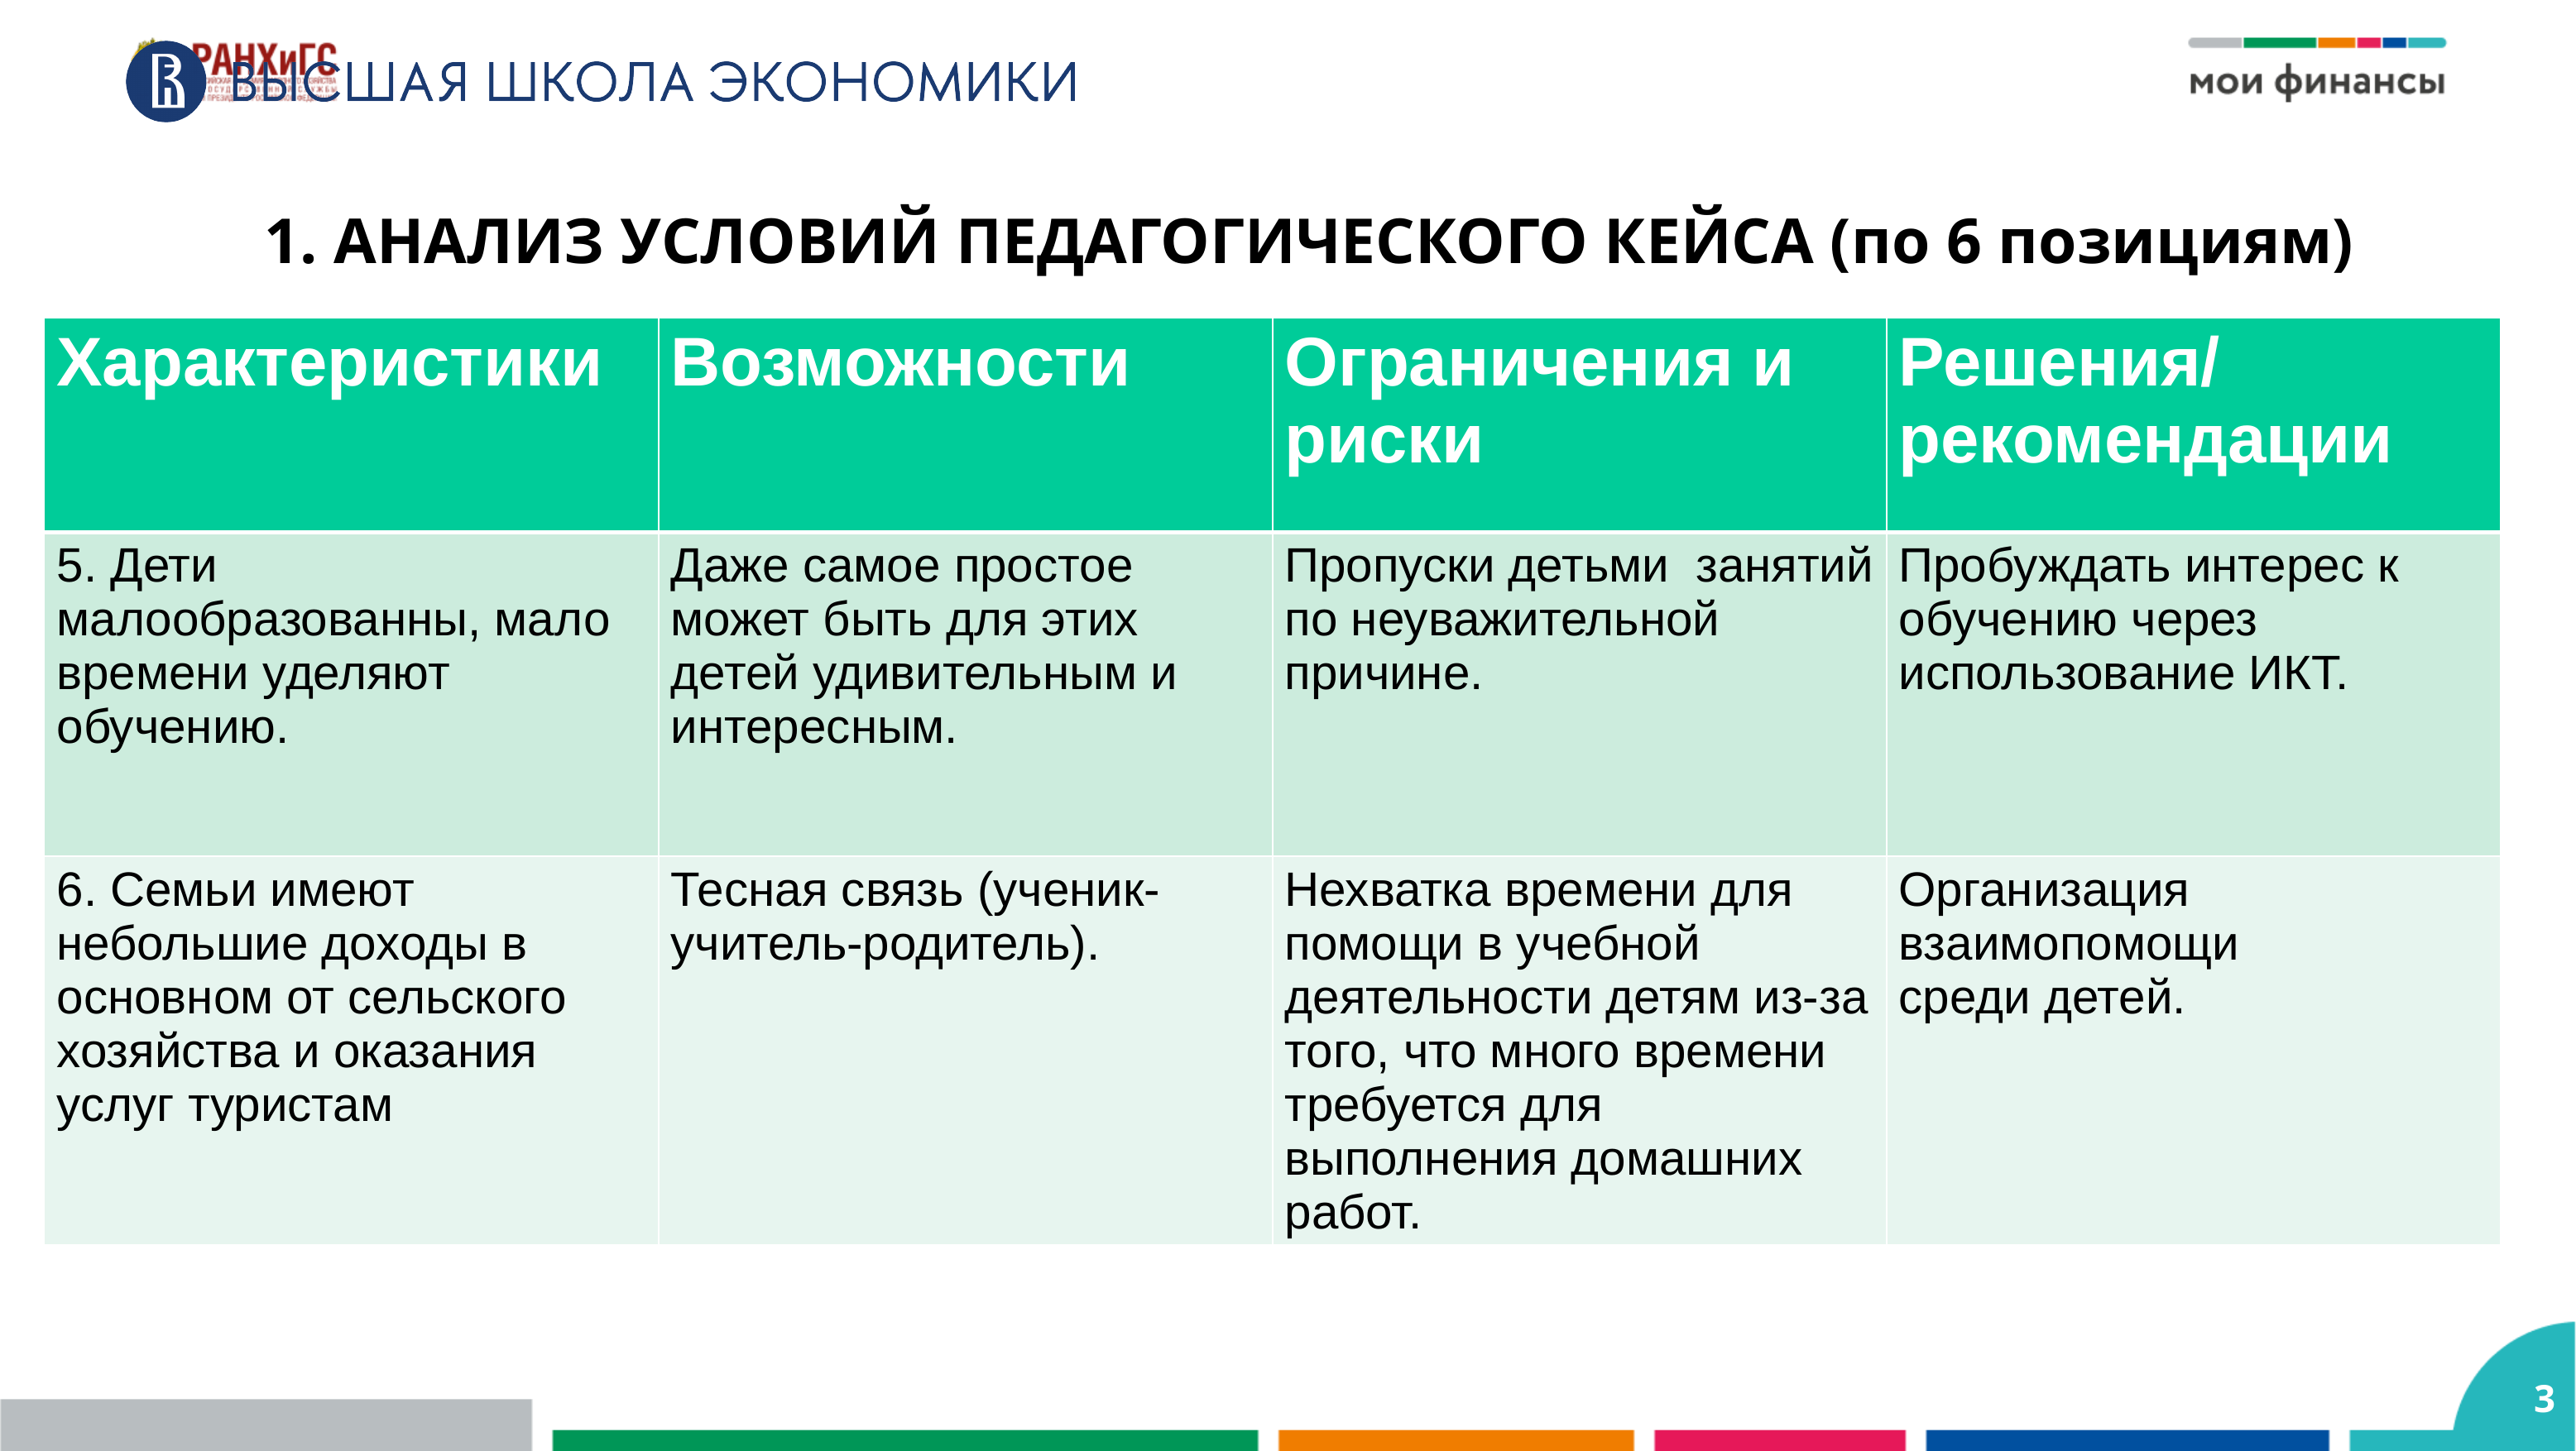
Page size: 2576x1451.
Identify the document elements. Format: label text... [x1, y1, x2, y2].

table_cell 5. Дети малообразованны, мало времени уделяют обучению. [45, 534, 658, 855]
slide_number 3 [2470, 1365, 2576, 1430]
picture [0, 0, 2576, 1451]
table_cell Нехватка времени для помощи в учебной деятельности детям из-за того, что много времени требуется для выполнения домашних работ. [1274, 857, 1886, 1244]
table_header Ограничения и риски [1274, 318, 1886, 530]
table_cell Тесная связь (ученик-учитель-родитель). [660, 857, 1272, 1244]
table_cell Даже самое простое может быть для этих детей удивительным и интересным. [660, 534, 1272, 855]
table_header Характеристики [45, 318, 658, 530]
table_cell Пропуски детьми занятий по неуважительной причине. [1274, 534, 1886, 855]
table_header Возможности [660, 318, 1272, 530]
table_cell Организация взаимопомощи среди детей. [1888, 857, 2500, 1244]
text_box 1. АНАЛИЗ УСЛОВИЙ ПЕДАГОГИЧЕСКОГО КЕЙСА (по 6 позициям) [44, 192, 2576, 286]
table_cell 6. Семьи имеют небольшие доходы в основном от сельского хозяйства и оказания услуг туристам [45, 857, 658, 1244]
table_cell Пробуждать интерес к обучению через использование ИКТ. [1888, 534, 2500, 855]
table_header Решения/ рекомендации [1888, 318, 2500, 530]
